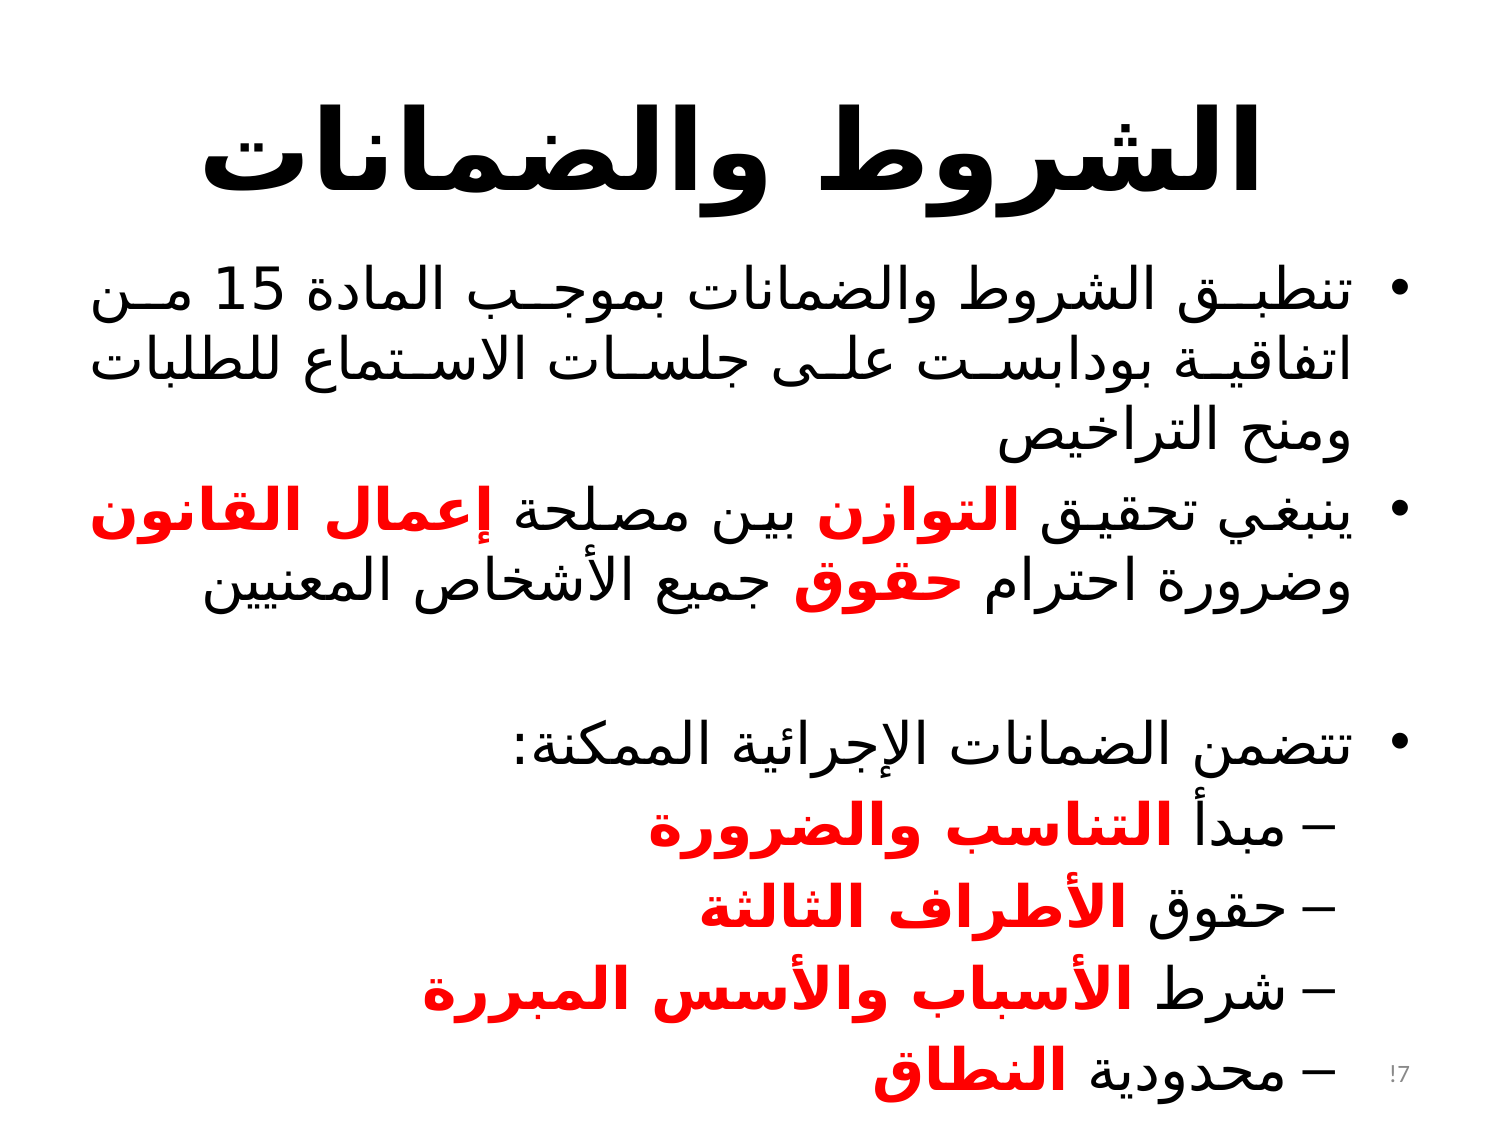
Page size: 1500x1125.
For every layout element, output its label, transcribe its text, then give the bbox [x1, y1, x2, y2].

slide_number !7 [1074, 1042, 1425, 1103]
title الشروط والضمانات [57, 52, 1408, 240]
text_box تنطبق الشروط والضمانات بموجب المادة 15 من اتفاقية بودابست على جلسات الاستماع للطلبات ومنح التراخيص ينبغي تحقيق التوازن بين مصلحة إعمال القانون وضرورة احترام حقوق جميع الأشخاص المعنيين تتضمن الضمانات الإجرائية الممكنة: مبدأ التناسب والضرورة حقوق الأطراف الثالثة شرط الأسباب والأسس المبررة محدودية النطاق [74, 243, 1425, 1043]
